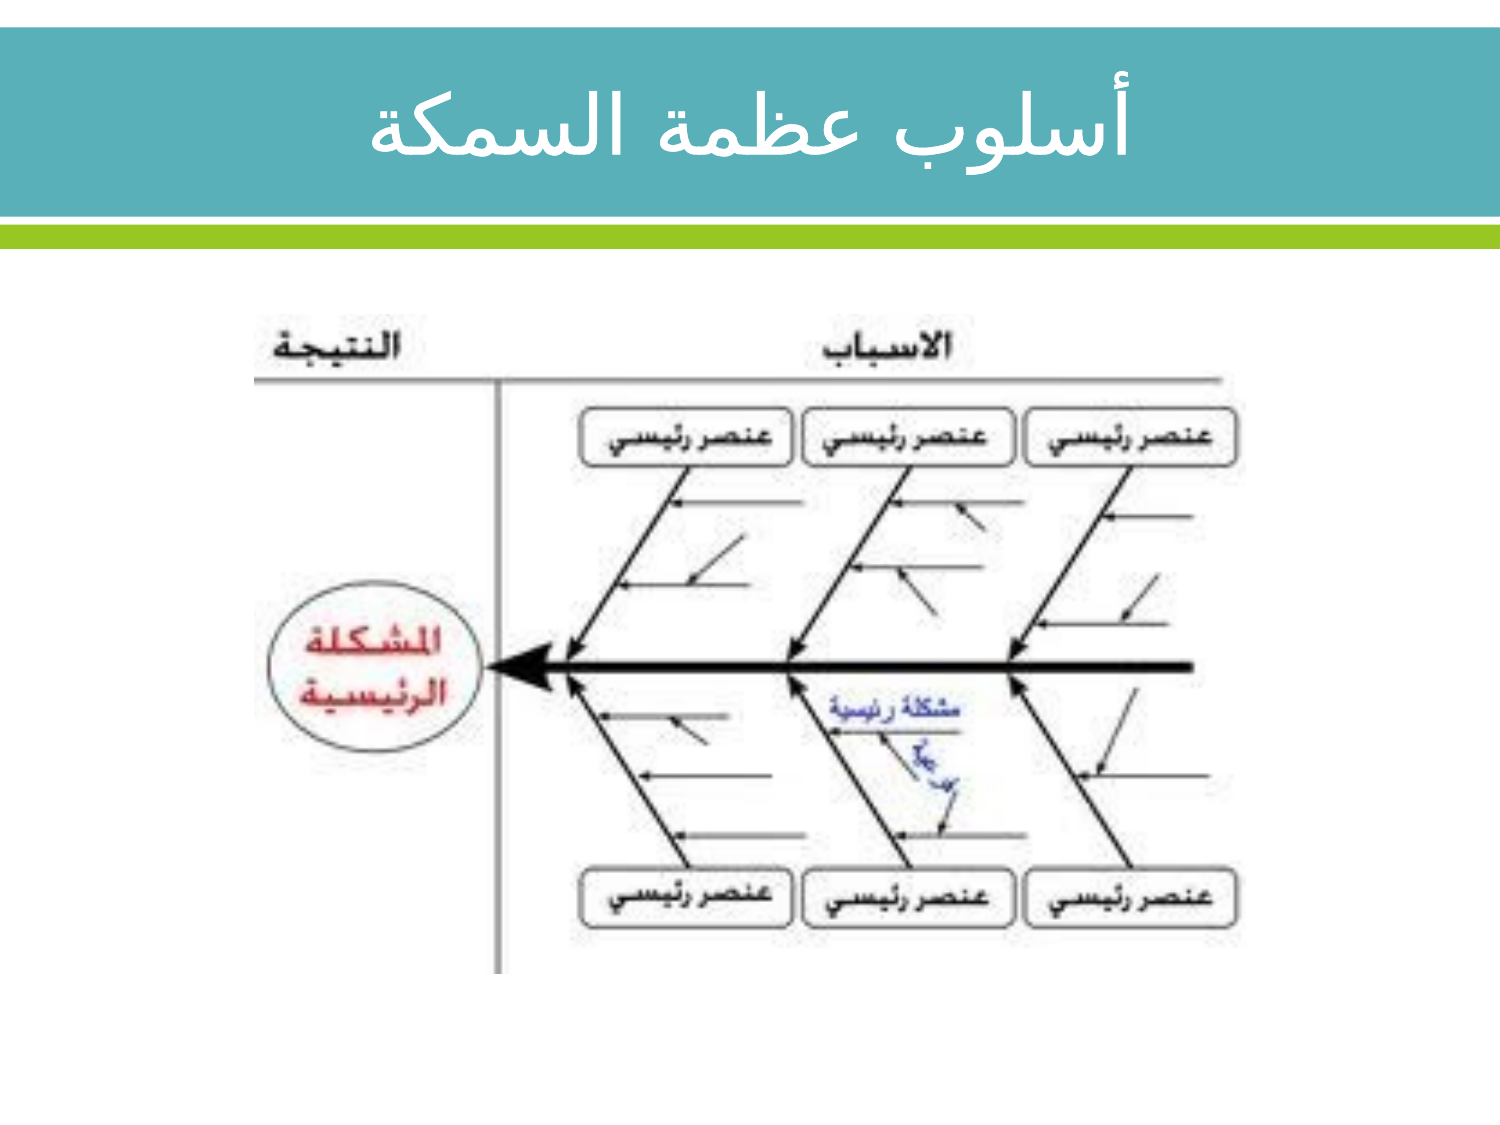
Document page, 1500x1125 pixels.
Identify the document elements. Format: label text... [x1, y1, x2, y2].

picture [254, 314, 1246, 975]
text_box أسلوب عظمة السمكة [74, 29, 1425, 213]
